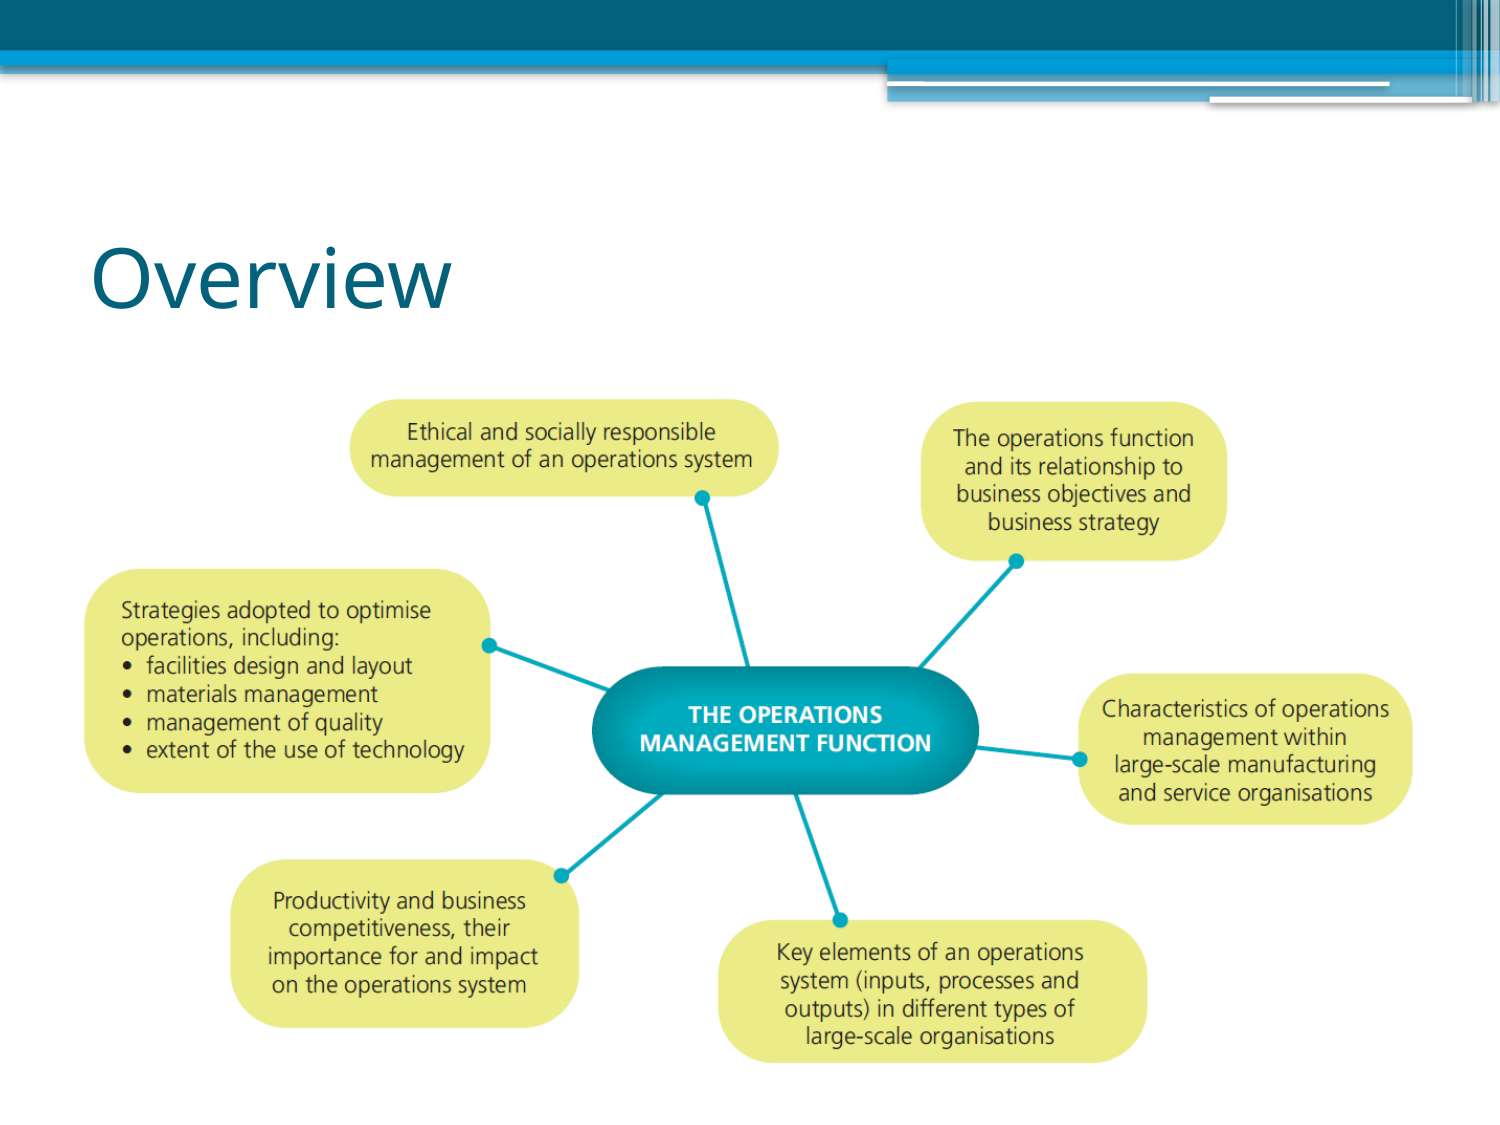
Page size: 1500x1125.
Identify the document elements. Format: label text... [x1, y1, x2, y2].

title Overview [75, 187, 1425, 363]
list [74, 380, 1426, 1067]
